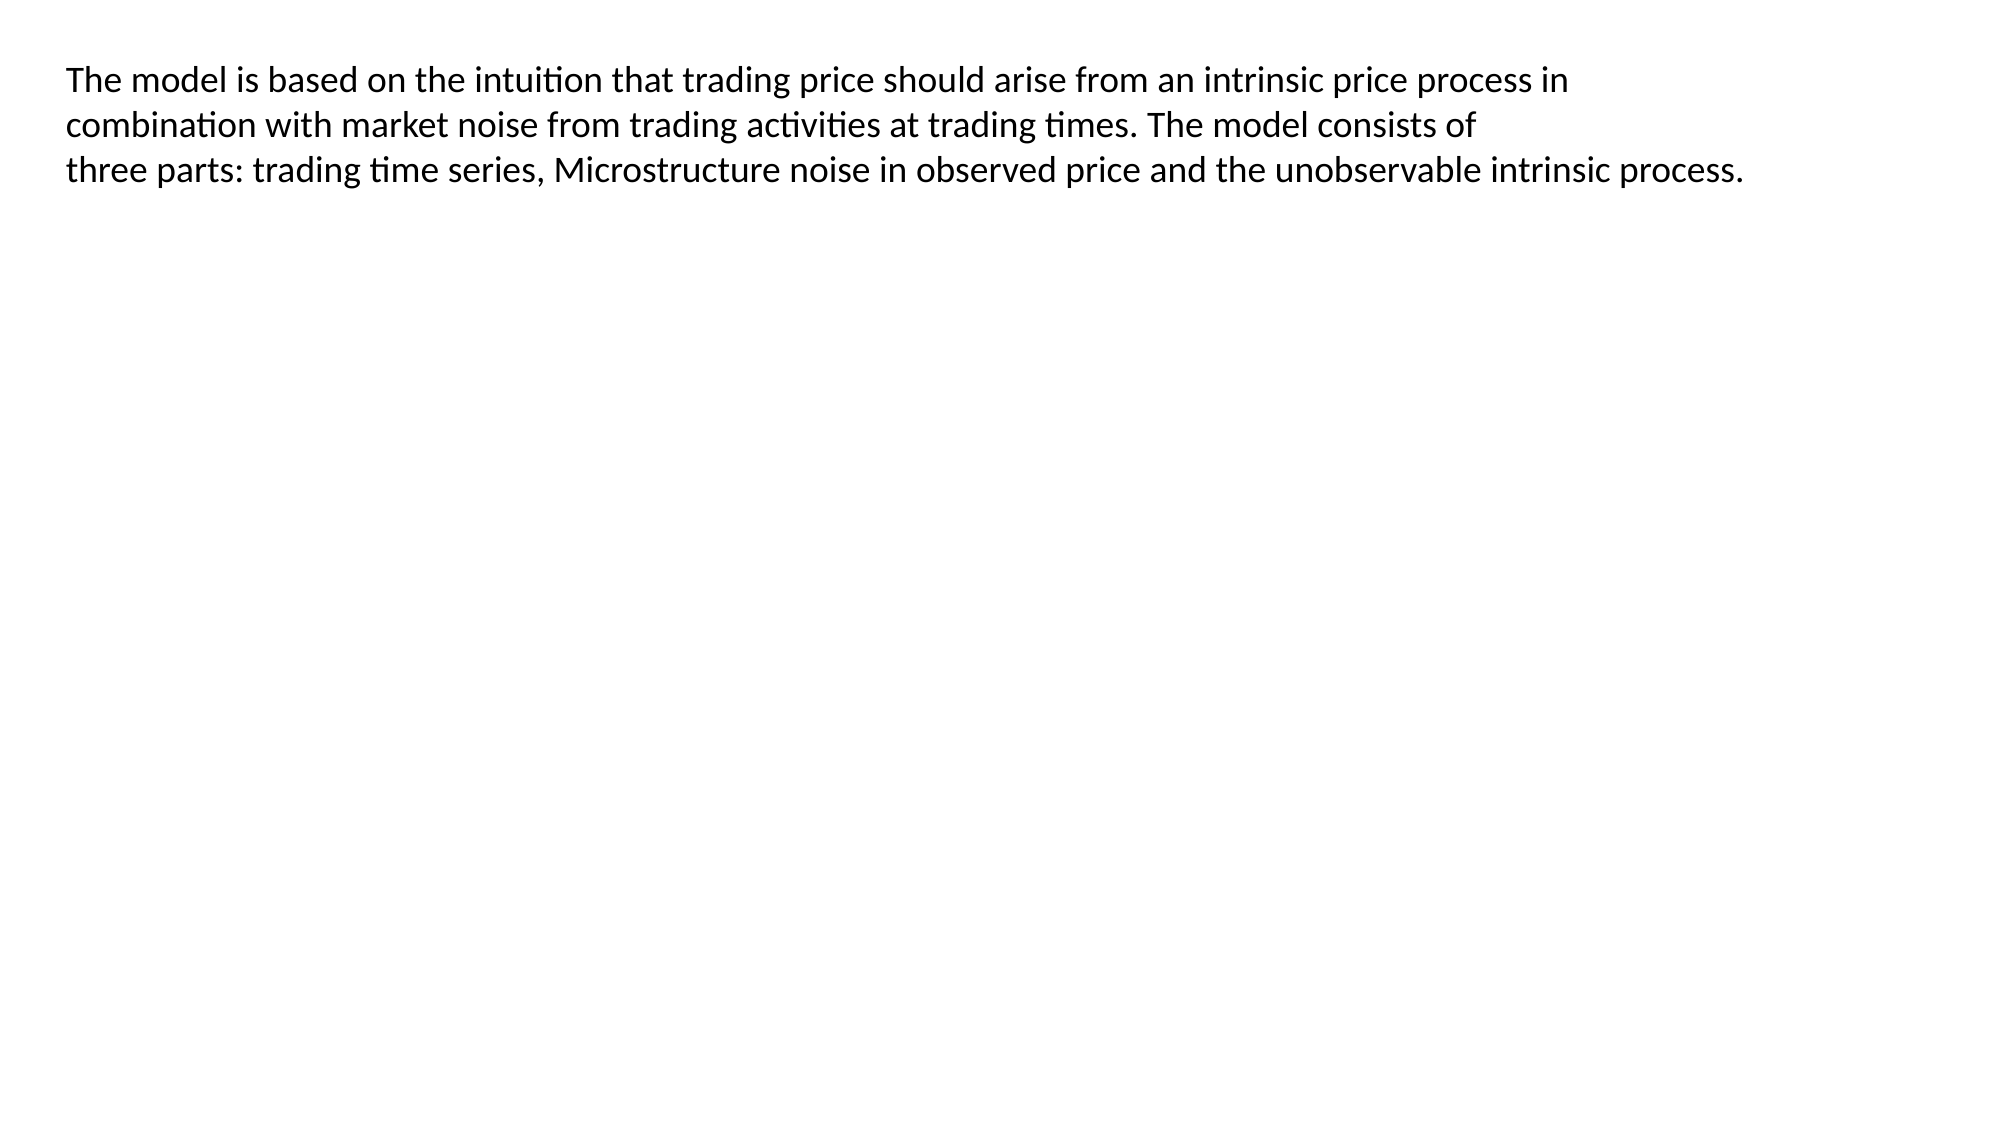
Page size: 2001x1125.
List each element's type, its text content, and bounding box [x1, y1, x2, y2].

text_box The model is based on the intuition that trading price should arise from an intrinsic price process in combination with market noise from trading activities at trading times. The model consists of three parts: trading time series, Microstructure noise in observed price and the unobservable intrinsic process. [51, 47, 1762, 288]
